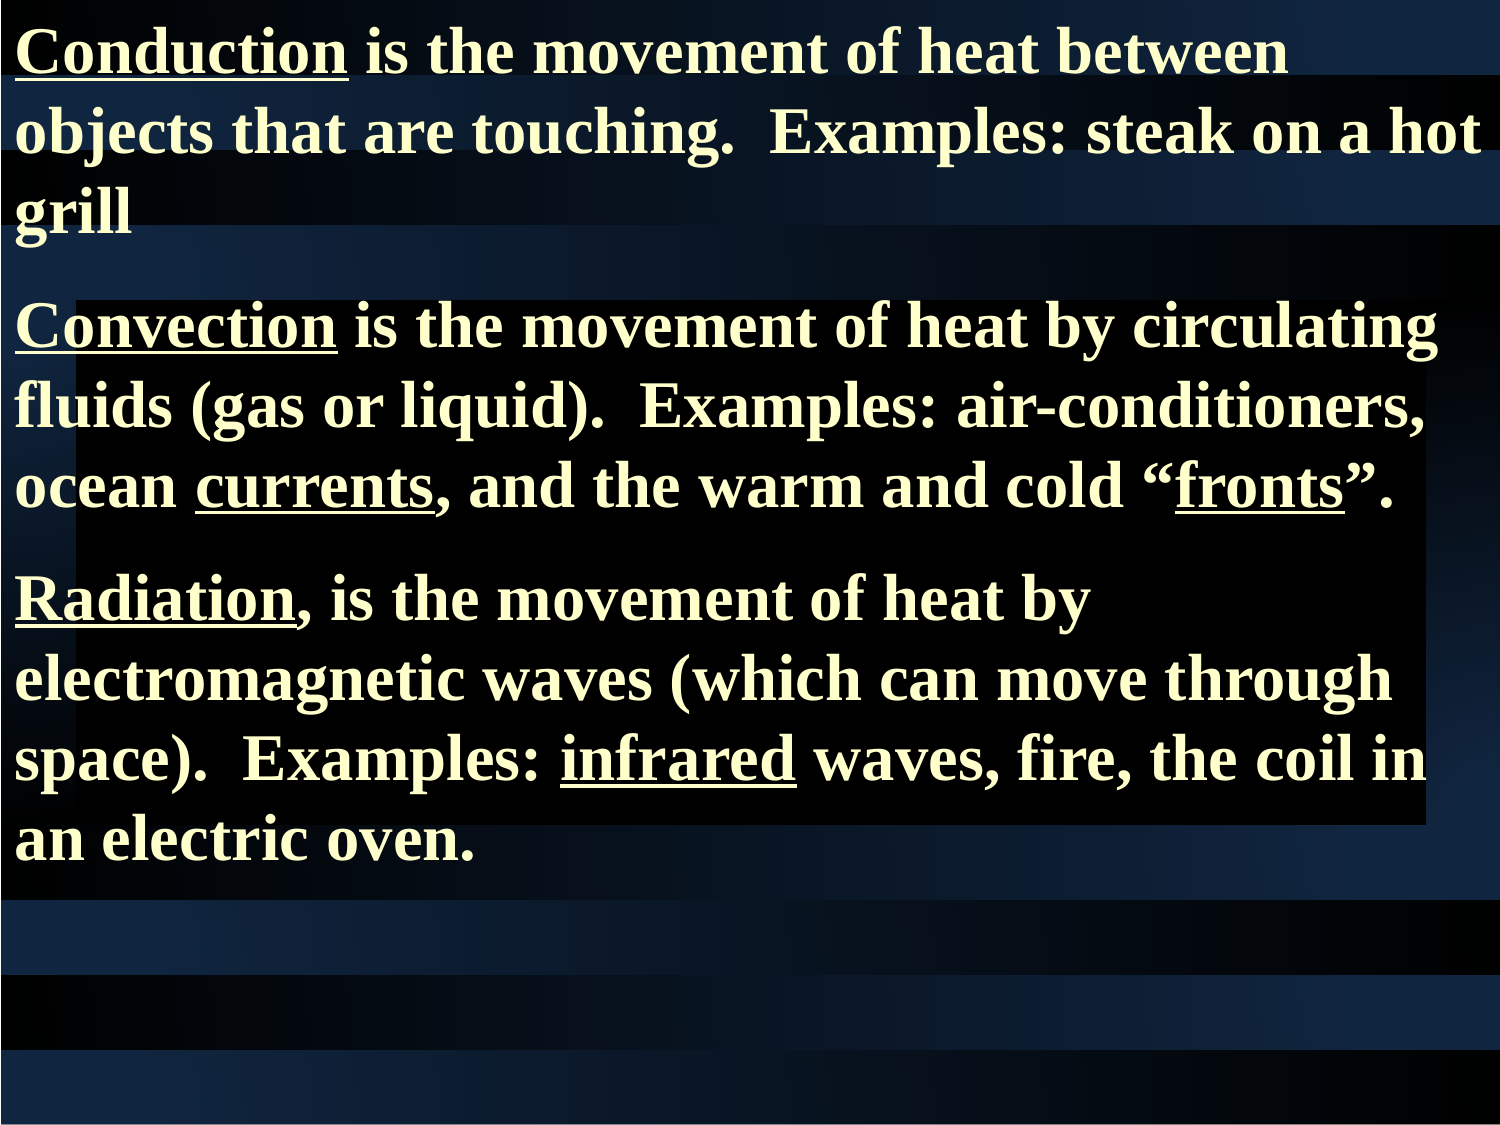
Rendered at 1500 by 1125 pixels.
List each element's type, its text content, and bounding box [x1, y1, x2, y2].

text_box Conduction is the movement of heat between objects that are touching. Examples: steak on a hot grill Convection is the movement of heat by circulating fluids (gas or liquid). Examples: air-conditioners, ocean currents, and the warm and cold “fronts”. Radiation, is the movement of heat by electromagnetic waves (which can move through space). Examples: infrared waves, fire, the coil in an electric oven. [0, 0, 1500, 1125]
